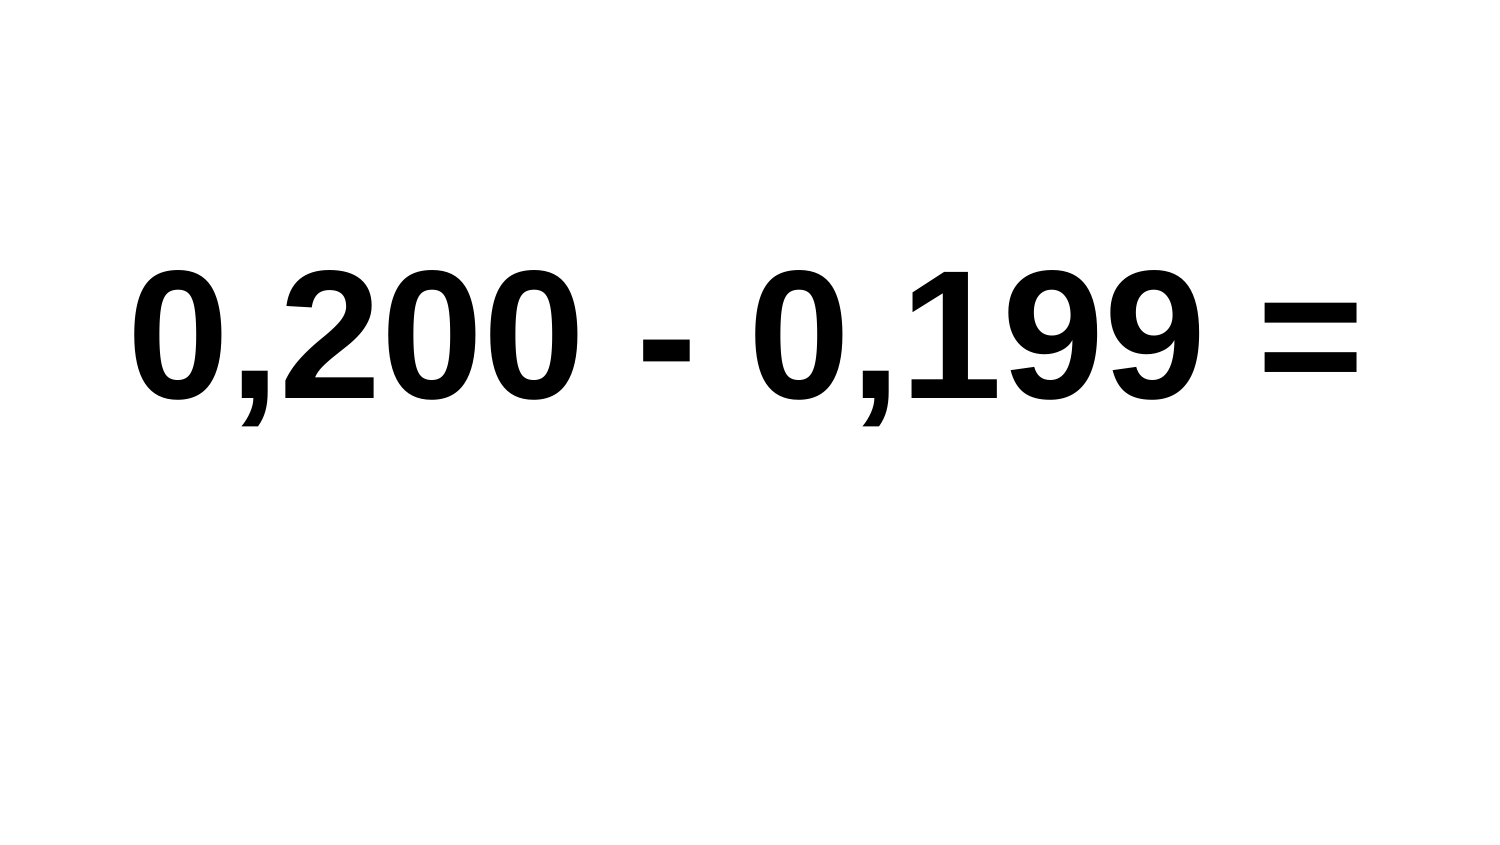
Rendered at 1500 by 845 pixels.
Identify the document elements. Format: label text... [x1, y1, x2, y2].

text_box 0,200 - 0,199 = [112, 259, 1388, 450]
